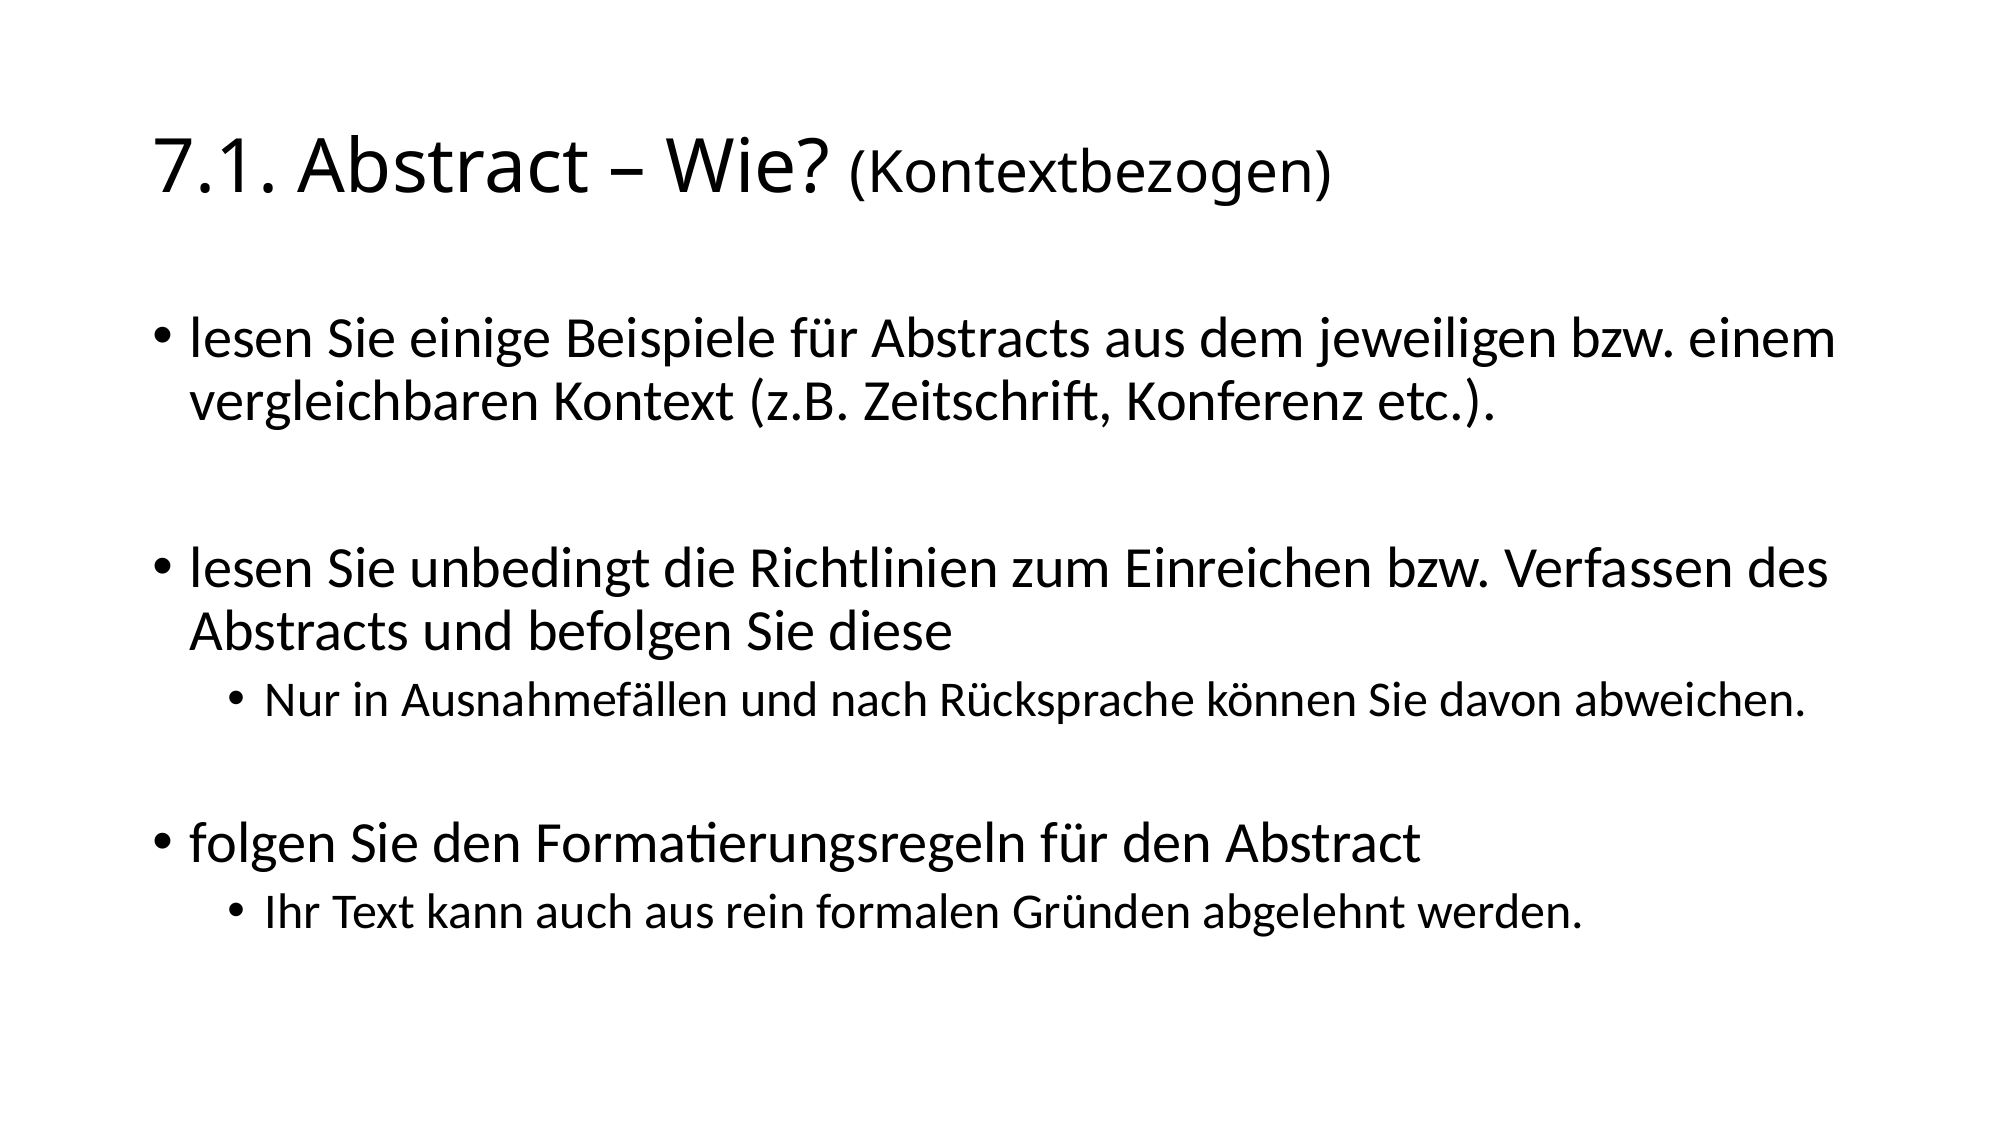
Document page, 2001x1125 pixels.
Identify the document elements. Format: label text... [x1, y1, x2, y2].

title 7.1. Abstract – Wie? (Kontextbezogen) [137, 59, 1863, 278]
list lesen Sie einige Beispiele für Abstracts aus dem jeweiligen bzw. einem vergleichbaren Kontext (z.B. Zeitschrift, Konferenz etc.). lesen Sie unbedingt die Richtlinien zum Einreichen bzw. Verfassen des Abstracts und befolgen Sie diese Nur in Ausnahmefällen und nach Rücksprache können Sie davon abweichen. folgen Sie den Formatierungsregeln für den Abstract Ihr Text kann auch aus rein formalen Gründen abgelehnt werden. [137, 299, 1863, 1014]
